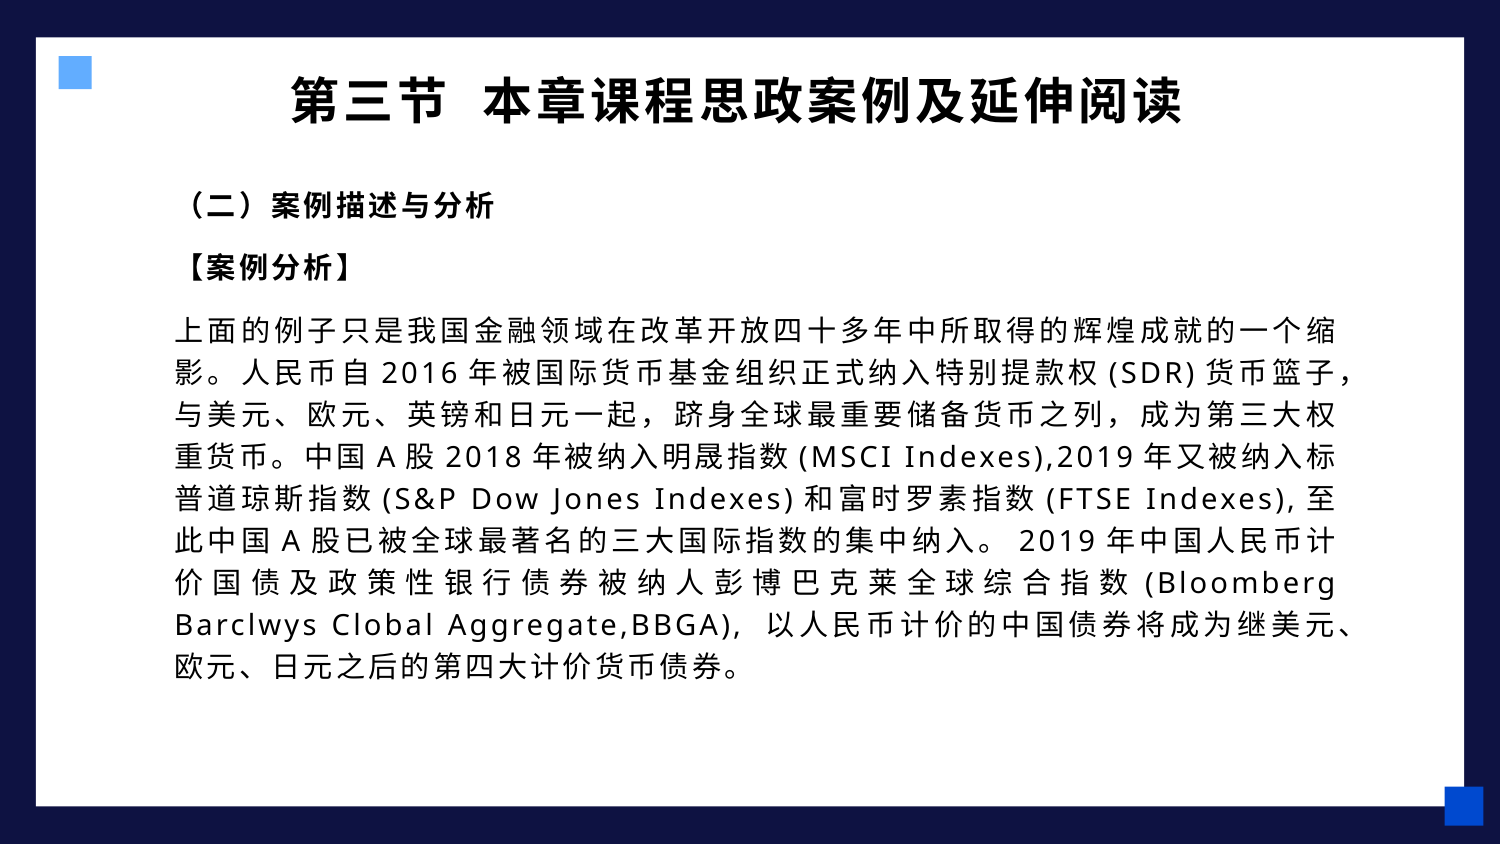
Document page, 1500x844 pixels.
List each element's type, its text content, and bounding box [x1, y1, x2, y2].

list （二）案例描述与分析 【案例分析】 上面的例子只是我国金融领域在改革开放四十多年中所取得的辉煌成就的一个缩影。人民币自2016年被国际货币基金组织正式纳入特别提款权(SDR)货币篮子，与美元、欧元、英镑和日元一起，跻身全球最重要储备货币之列，成为第三大权重货币。中国A股2018年被纳入明晟指数(MSCI Indexes),2019年又被纳入标普道琼斯指数(S&P Dow Jones Indexes)和富时罗素指数(FTSE Indexes),至此中国A股已被全球最著名的三大国际指数的集中纳入。2019年中国人民币计价国债及政策性银行债券被纳人彭博巴克莱全球综合指数(Bloomberg Barclwys Clobal Aggregate,BBGA), 以人民币计价的中国债券将成为继美元、欧元、日元之后的第四大计价货币债券。 [157, 179, 1353, 605]
title 第三节 本章课程思政案例及延伸阅读 [141, 48, 1327, 139]
